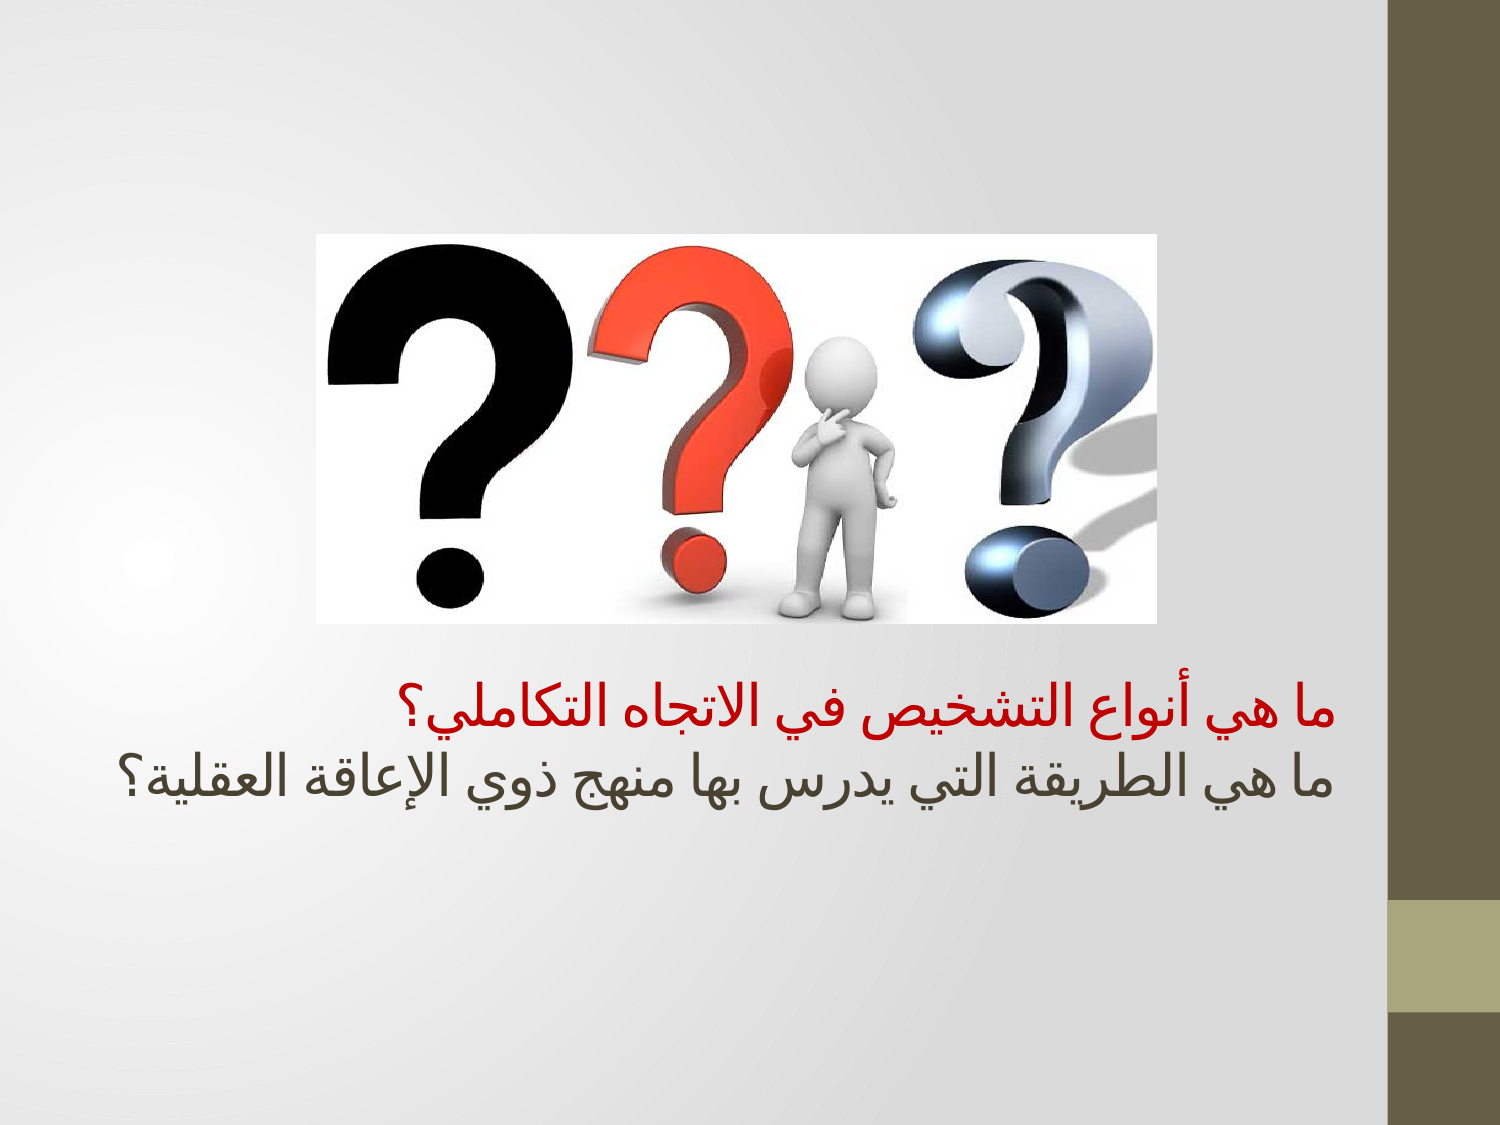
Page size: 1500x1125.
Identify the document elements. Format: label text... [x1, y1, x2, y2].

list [315, 233, 1157, 625]
title ما هي أنواع التشخيص في الاتجاه التكاملي؟ ما هي الطريقة التي يدرس بها منهج ذوي الإعاقة العقلية؟ [70, 679, 1421, 868]
